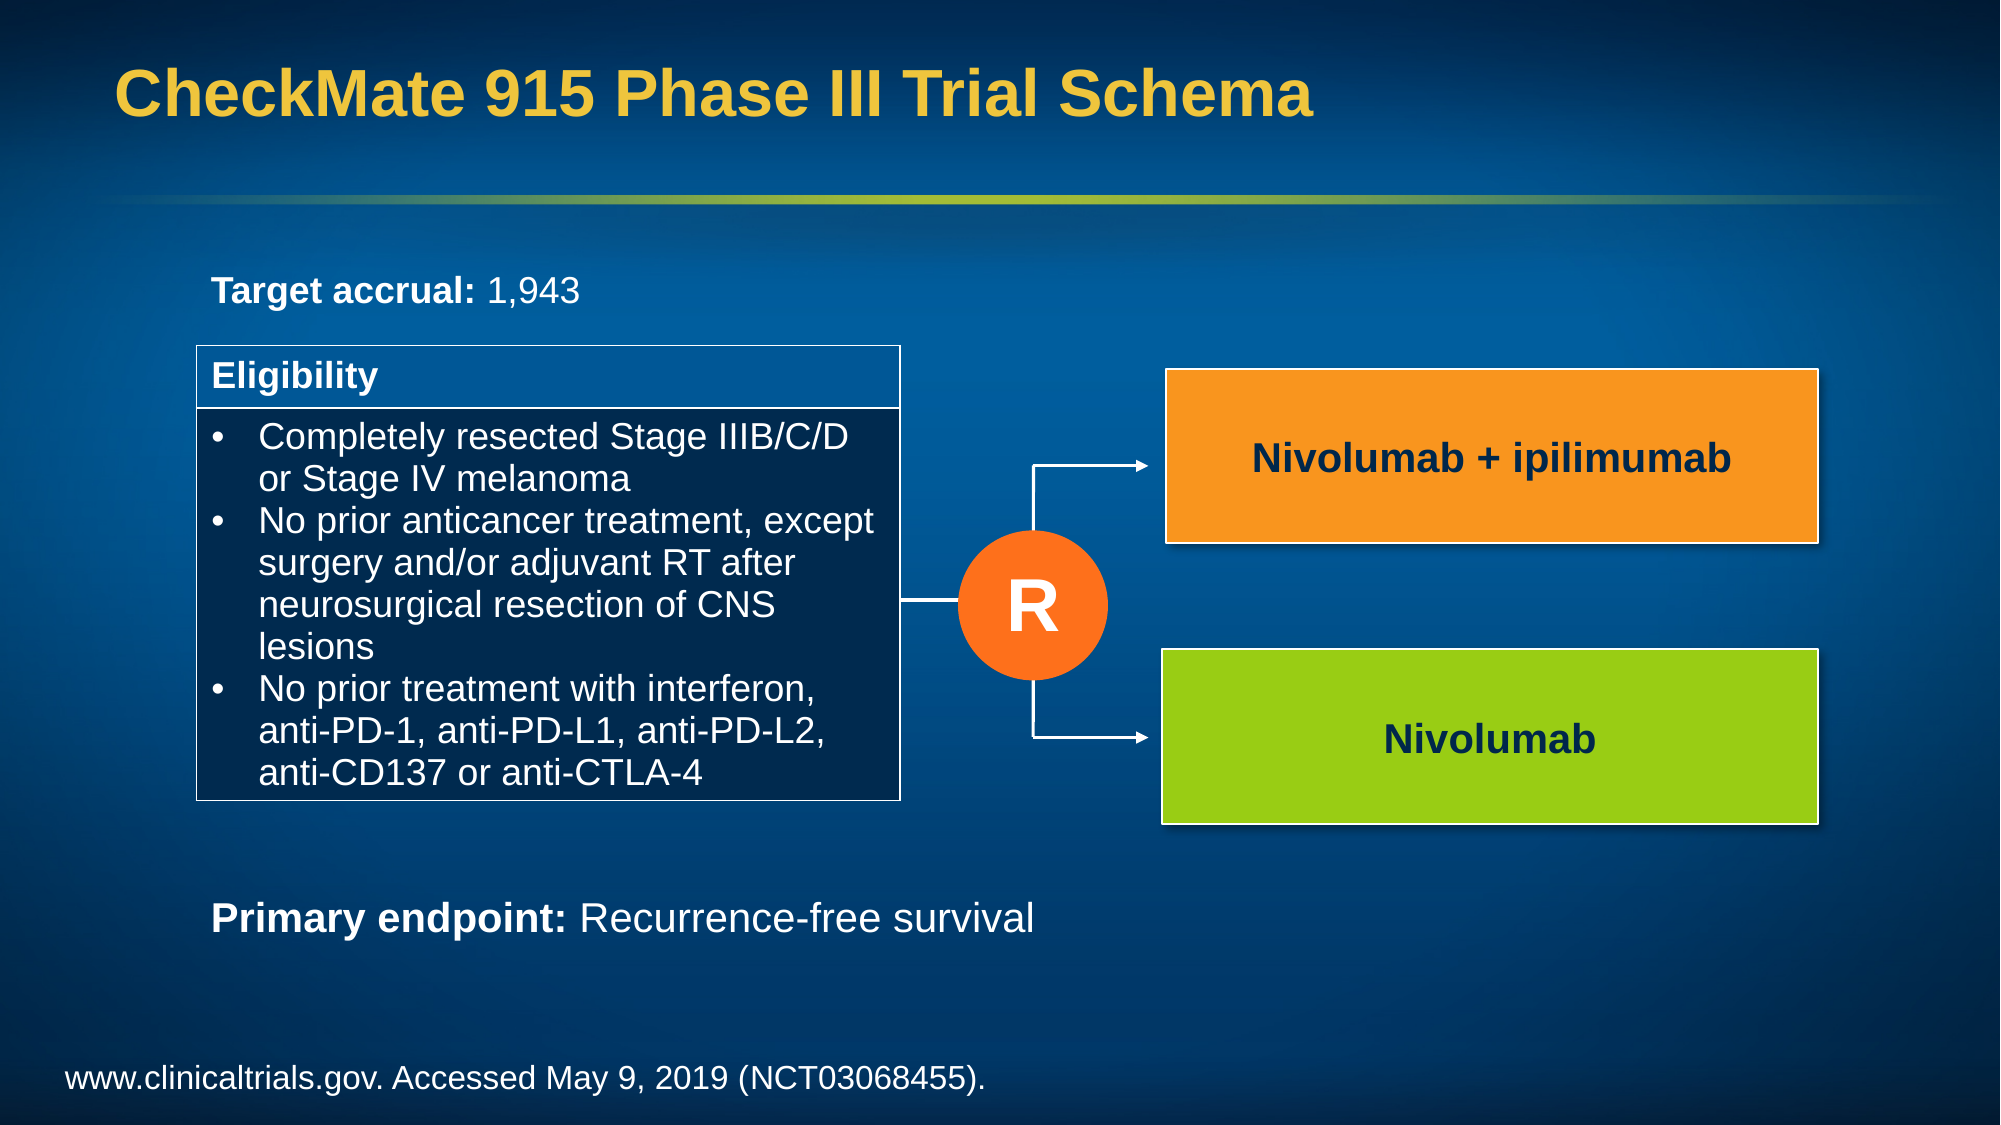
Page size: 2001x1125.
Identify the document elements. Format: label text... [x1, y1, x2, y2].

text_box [957, 530, 1109, 681]
title CheckMate 915 Phase III Trial Schema [99, 0, 1900, 188]
picture [0, 0, 2000, 1125]
table_cell Completely resected Stage IIIB/C/D or Stage IV melanoma No prior anticancer treatment, except surgery and/or adjuvant RT after neurosurgical resection of CNS lesions No prior treatment with interferon, anti-PD-1, anti-PD-L1, anti-PD-L2, anti-CD137 or anti-CTLA-4 [197, 409, 899, 800]
text_box Target accrual: 1,943 [196, 259, 764, 319]
text_box Nivolumab [1162, 649, 1818, 825]
table_header Eligibility [197, 346, 899, 407]
text_box Nivolumab + ipilimumab [1166, 369, 1819, 543]
text_box www.clinicaltrials.gov. Accessed May 9, 2019 (NCT03068455). [50, 1048, 1591, 1104]
text_box Primary endpoint: Recurrence-free survival [196, 883, 1707, 949]
